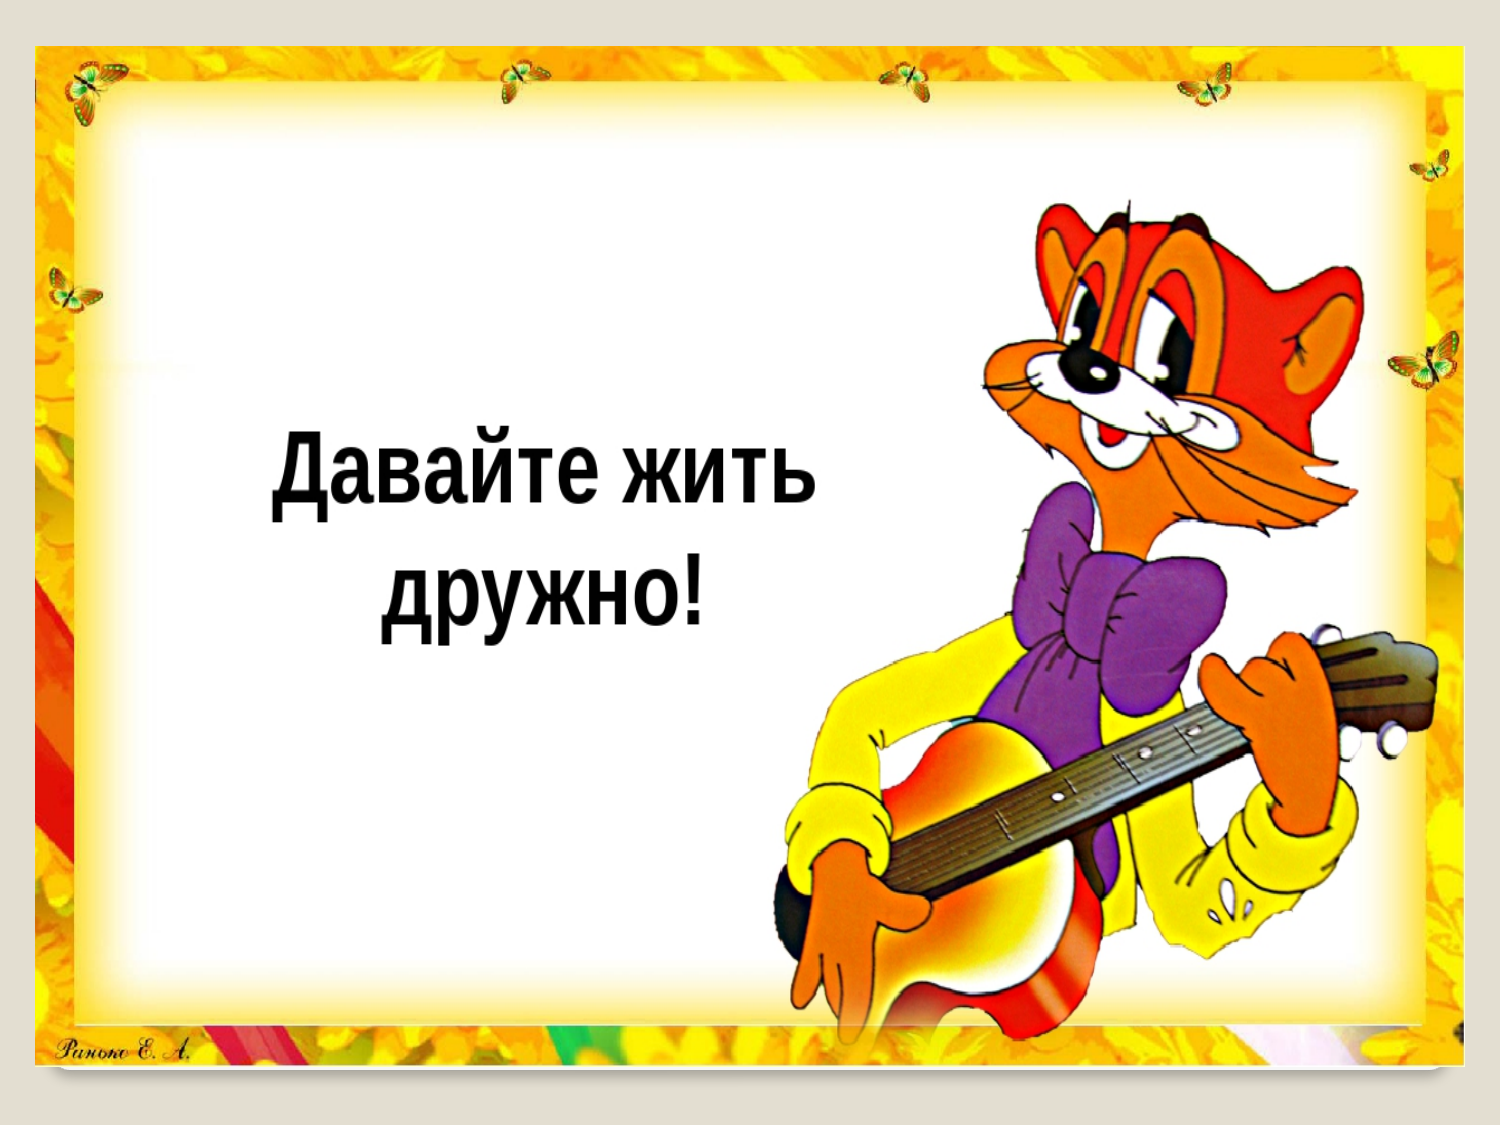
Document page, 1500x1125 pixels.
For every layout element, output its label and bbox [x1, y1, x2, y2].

list [34, 46, 1466, 1067]
